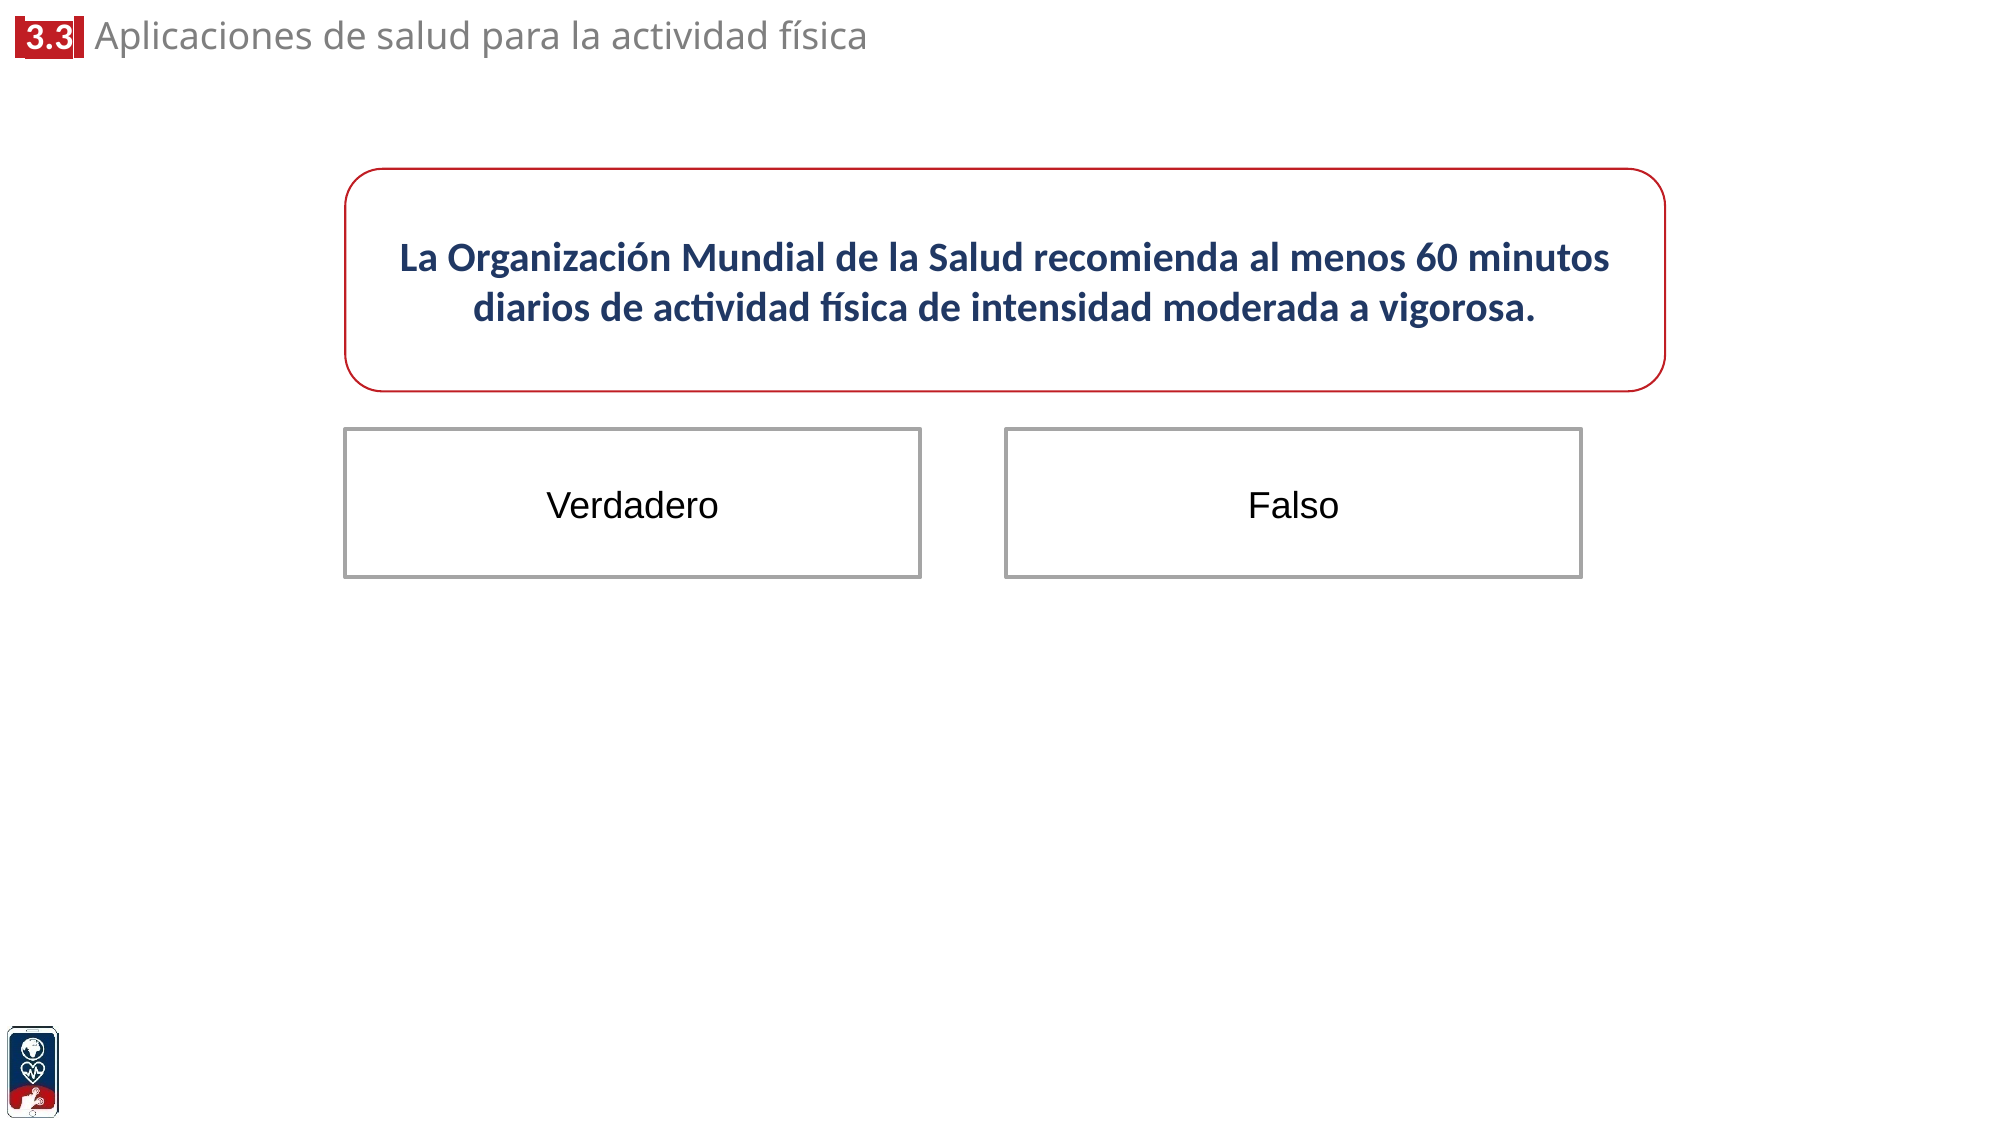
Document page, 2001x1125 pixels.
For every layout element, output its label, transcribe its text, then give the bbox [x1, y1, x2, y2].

text_box La Organización Mundial de la Salud recomienda al menos 60 minutos diarios de actividad física de intensidad moderada a vigorosa. [345, 168, 1666, 392]
text_box Verdadero [343, 427, 922, 579]
picture [7, 1026, 59, 1118]
text_box Falso [1004, 427, 1583, 579]
